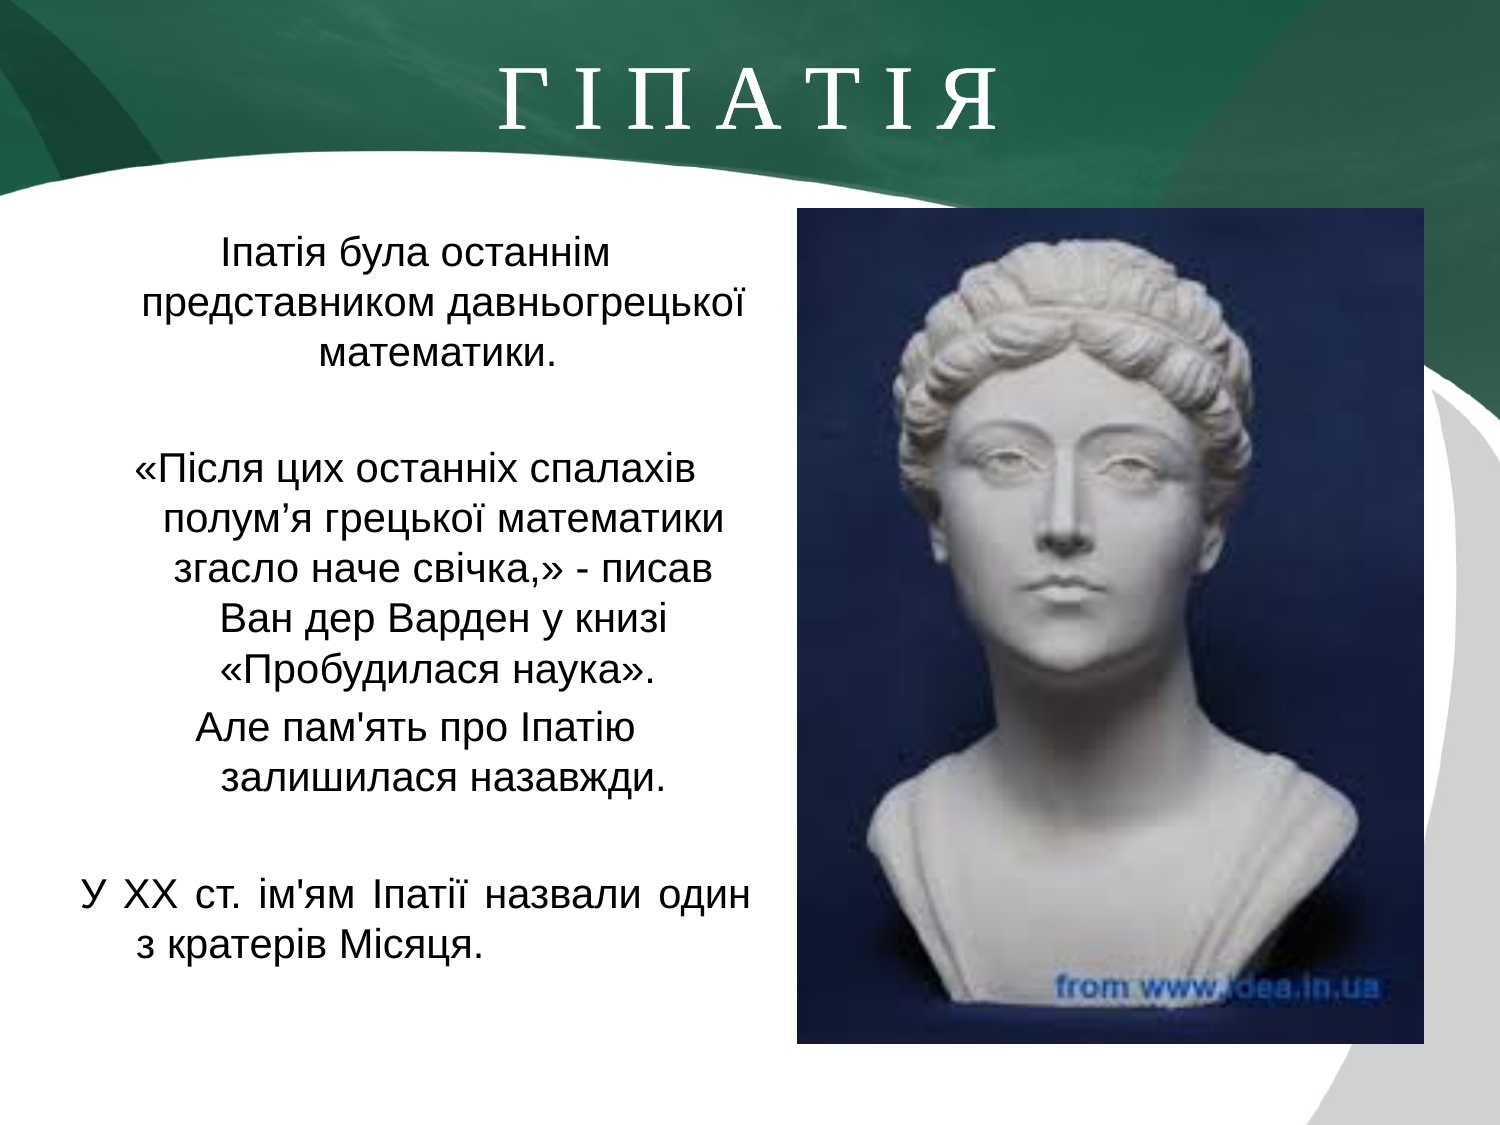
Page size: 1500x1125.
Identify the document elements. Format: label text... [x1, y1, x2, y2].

text_box Іпатія була останнім представником давньогрецької математики. «Після цих останніх спалахів полум’я грецької математики згасло наче свічка,» - писав Ван дер Варден у книзі «Пробудилася наука». Але пам'ять про Іпатію залишилася назавжди. У ХХ ст. ім'ям Іпатії назвали один з кратерів Місяця. [64, 217, 767, 1044]
picture [0, 0, 1500, 1125]
title Г І П А Т І Я [41, 18, 1500, 165]
